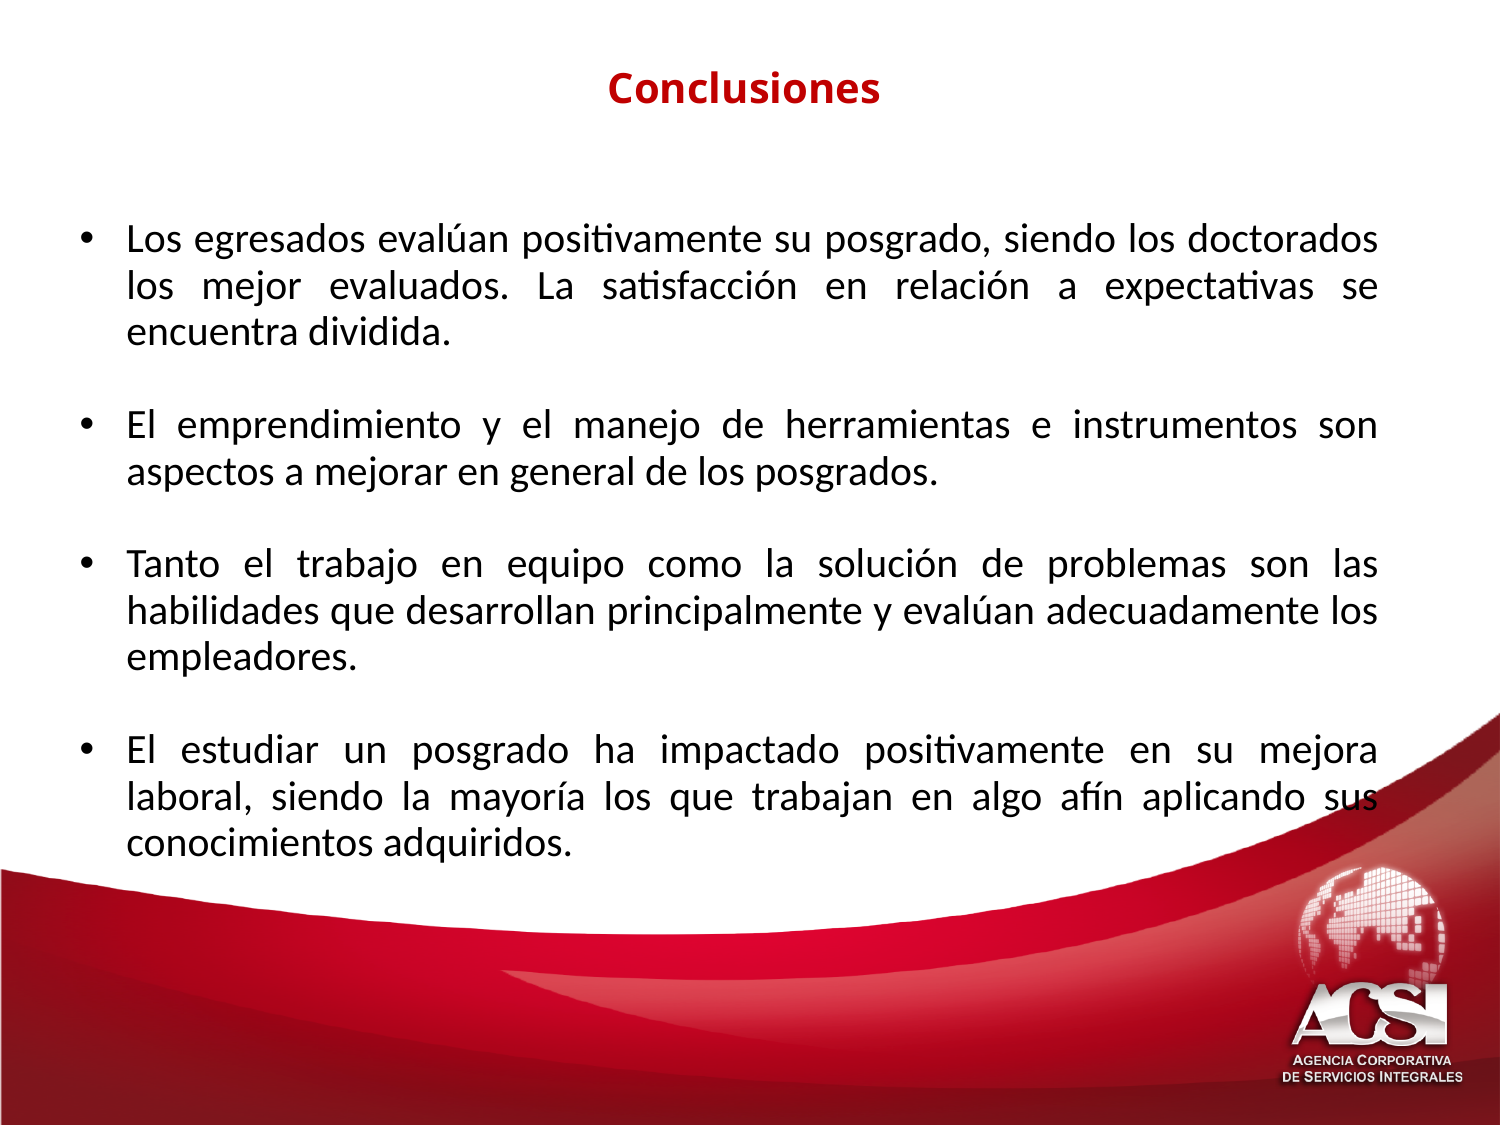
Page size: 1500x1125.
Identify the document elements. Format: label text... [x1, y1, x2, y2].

text_box Los egresados evalúan positivamente su posgrado, siendo los doctorados los mejor evaluados. La satisfacción en relación a expectativas se encuentra dividida. El emprendimiento y el manejo de herramientas e instrumentos son aspectos a mejorar en general de los posgrados. Tanto el trabajo en equipo como la solución de problemas son las habilidades que desarrollan principalmente y evalúan adecuadamente los empleadores. El estudiar un posgrado ha impactado positivamente en su mejora laboral, siendo la mayoría los que trabajan en algo afín aplicando sus conocimientos adquiridos. [64, 208, 1394, 1013]
text_box Conclusiones [0, 54, 1500, 120]
picture [2, 633, 1499, 1125]
